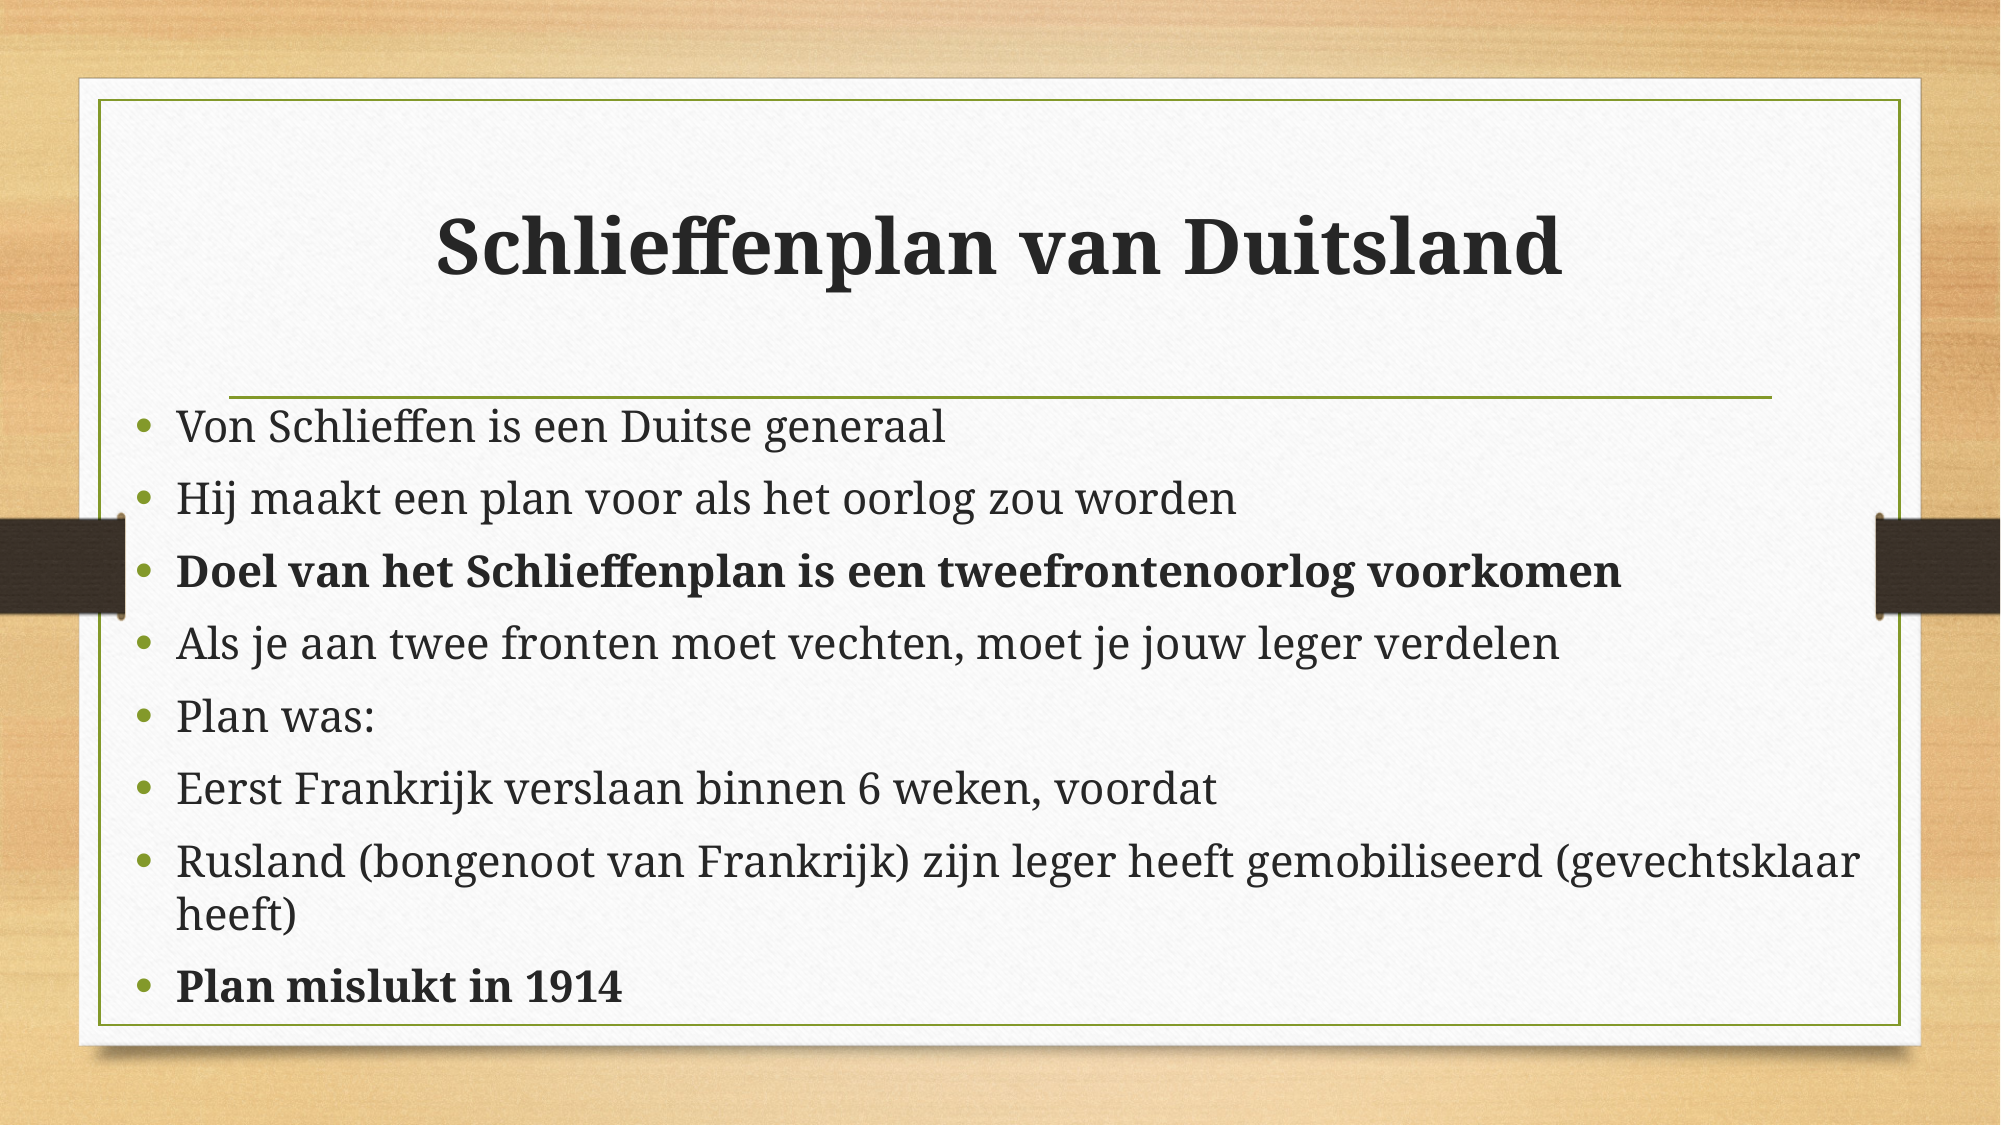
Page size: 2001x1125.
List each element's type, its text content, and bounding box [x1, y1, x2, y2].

title Schlieffenplan van Duitsland [212, 189, 1788, 390]
list Von Schlieffen is een Duitse generaal Hij maakt een plan voor als het oorlog zou worden Doel van het Schlieffenplan is een tweefrontenoorlog voorkomen Als je aan twee fronten moet vechten, moet je jouw leger verdelen Plan was: Eerst Frankrijk verslaan binnen 6 weken, voordat Rusland (bongenoot van Frankrijk) zijn leger heeft gemobiliseerd (gevechtsklaar heeft) Plan mislukt in 1914 [120, 390, 1882, 1024]
picture [0, 0, 2001, 1125]
